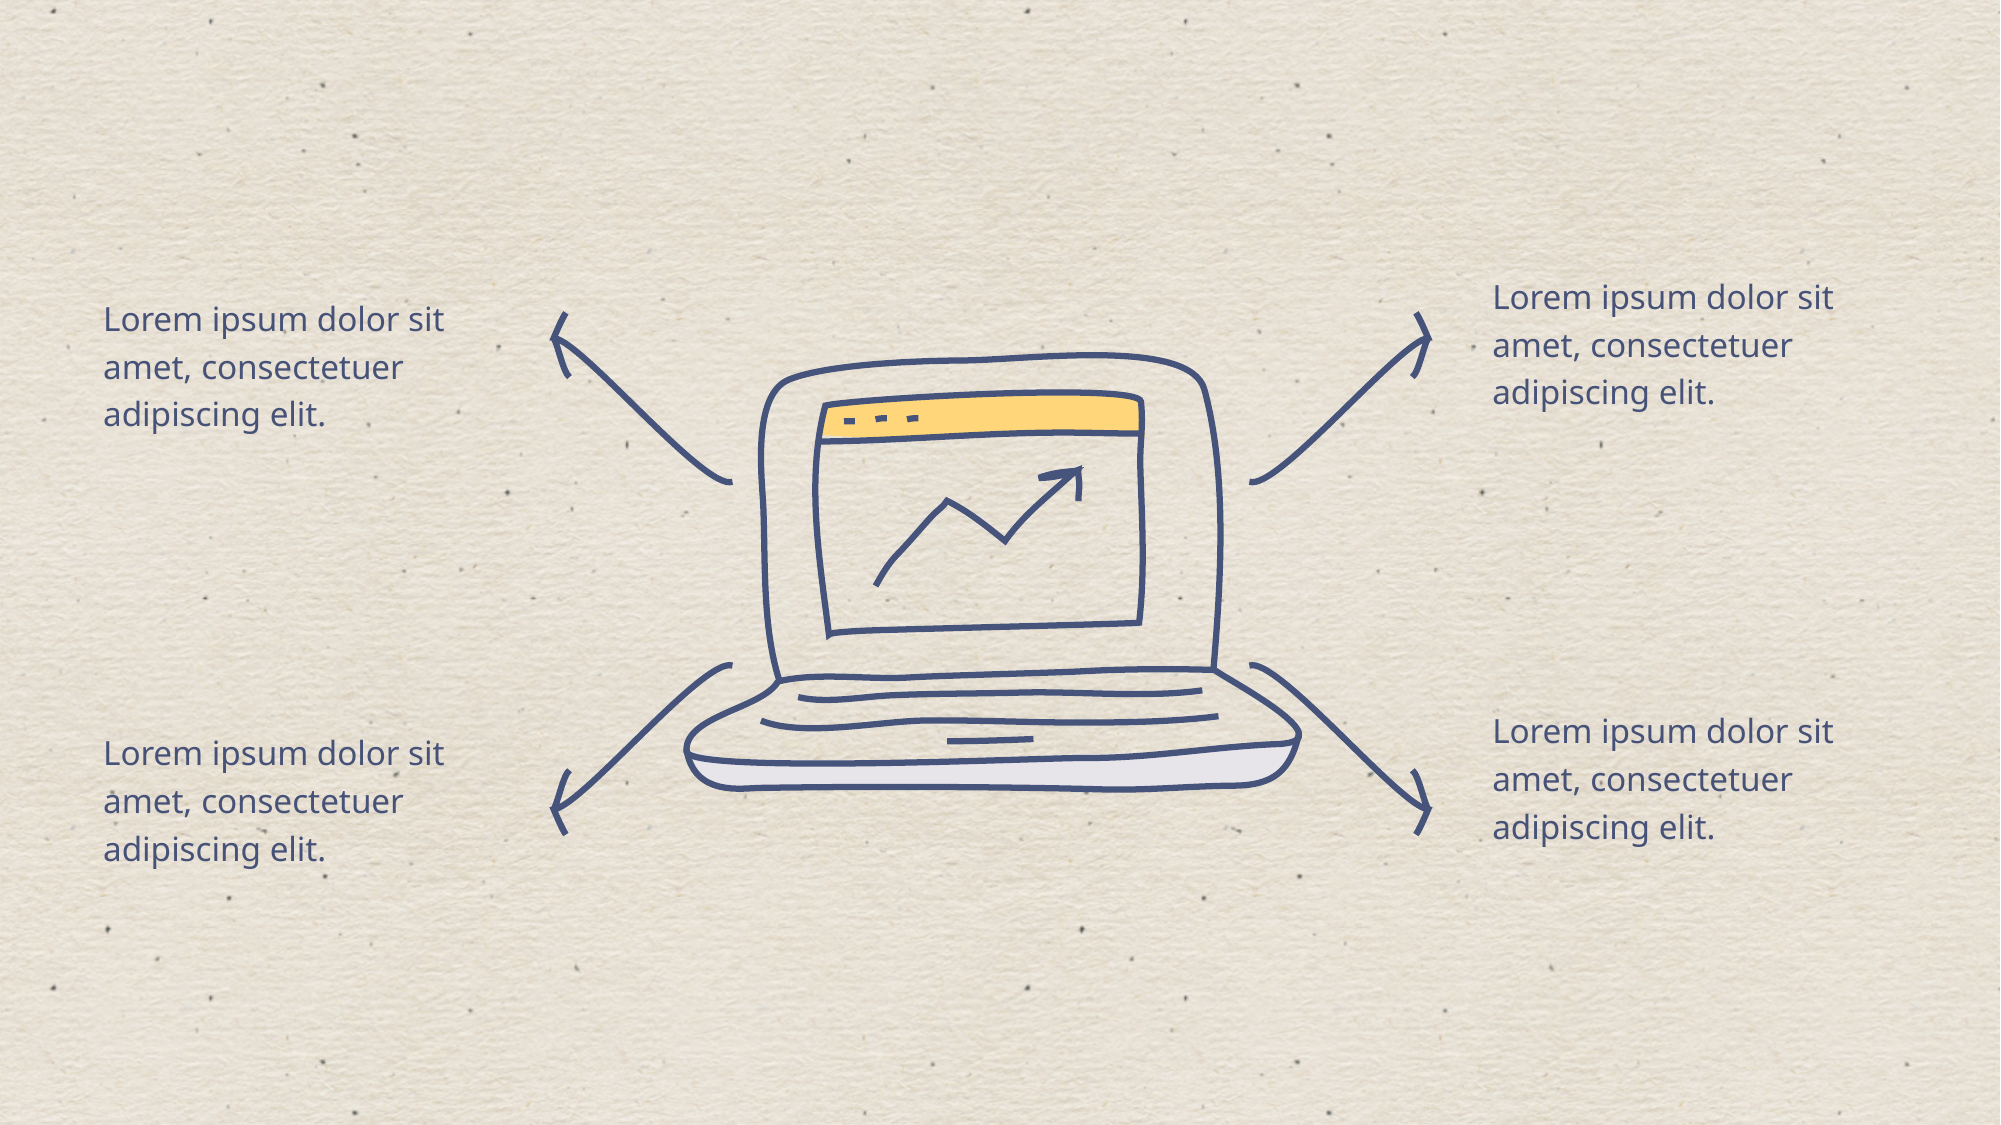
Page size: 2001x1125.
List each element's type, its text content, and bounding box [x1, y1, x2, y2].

text_box [553, 312, 686, 455]
text_box Lorem ipsum dolor sit amet, consectetuer adipiscing elit. [96, 283, 507, 440]
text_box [686, 355, 1300, 790]
text_box [553, 692, 686, 835]
picture [0, 0, 2000, 1125]
text_box Lorem ipsum dolor sit amet, consectetuer adipiscing elit. [1486, 695, 1896, 853]
text_box Lorem ipsum dolor sit amet, consectetuer adipiscing elit. [1486, 261, 1896, 418]
text_box [1300, 696, 1429, 835]
text_box Lorem ipsum dolor sit amet, consectetuer adipiscing elit. [96, 717, 507, 875]
text_box [1300, 312, 1429, 452]
